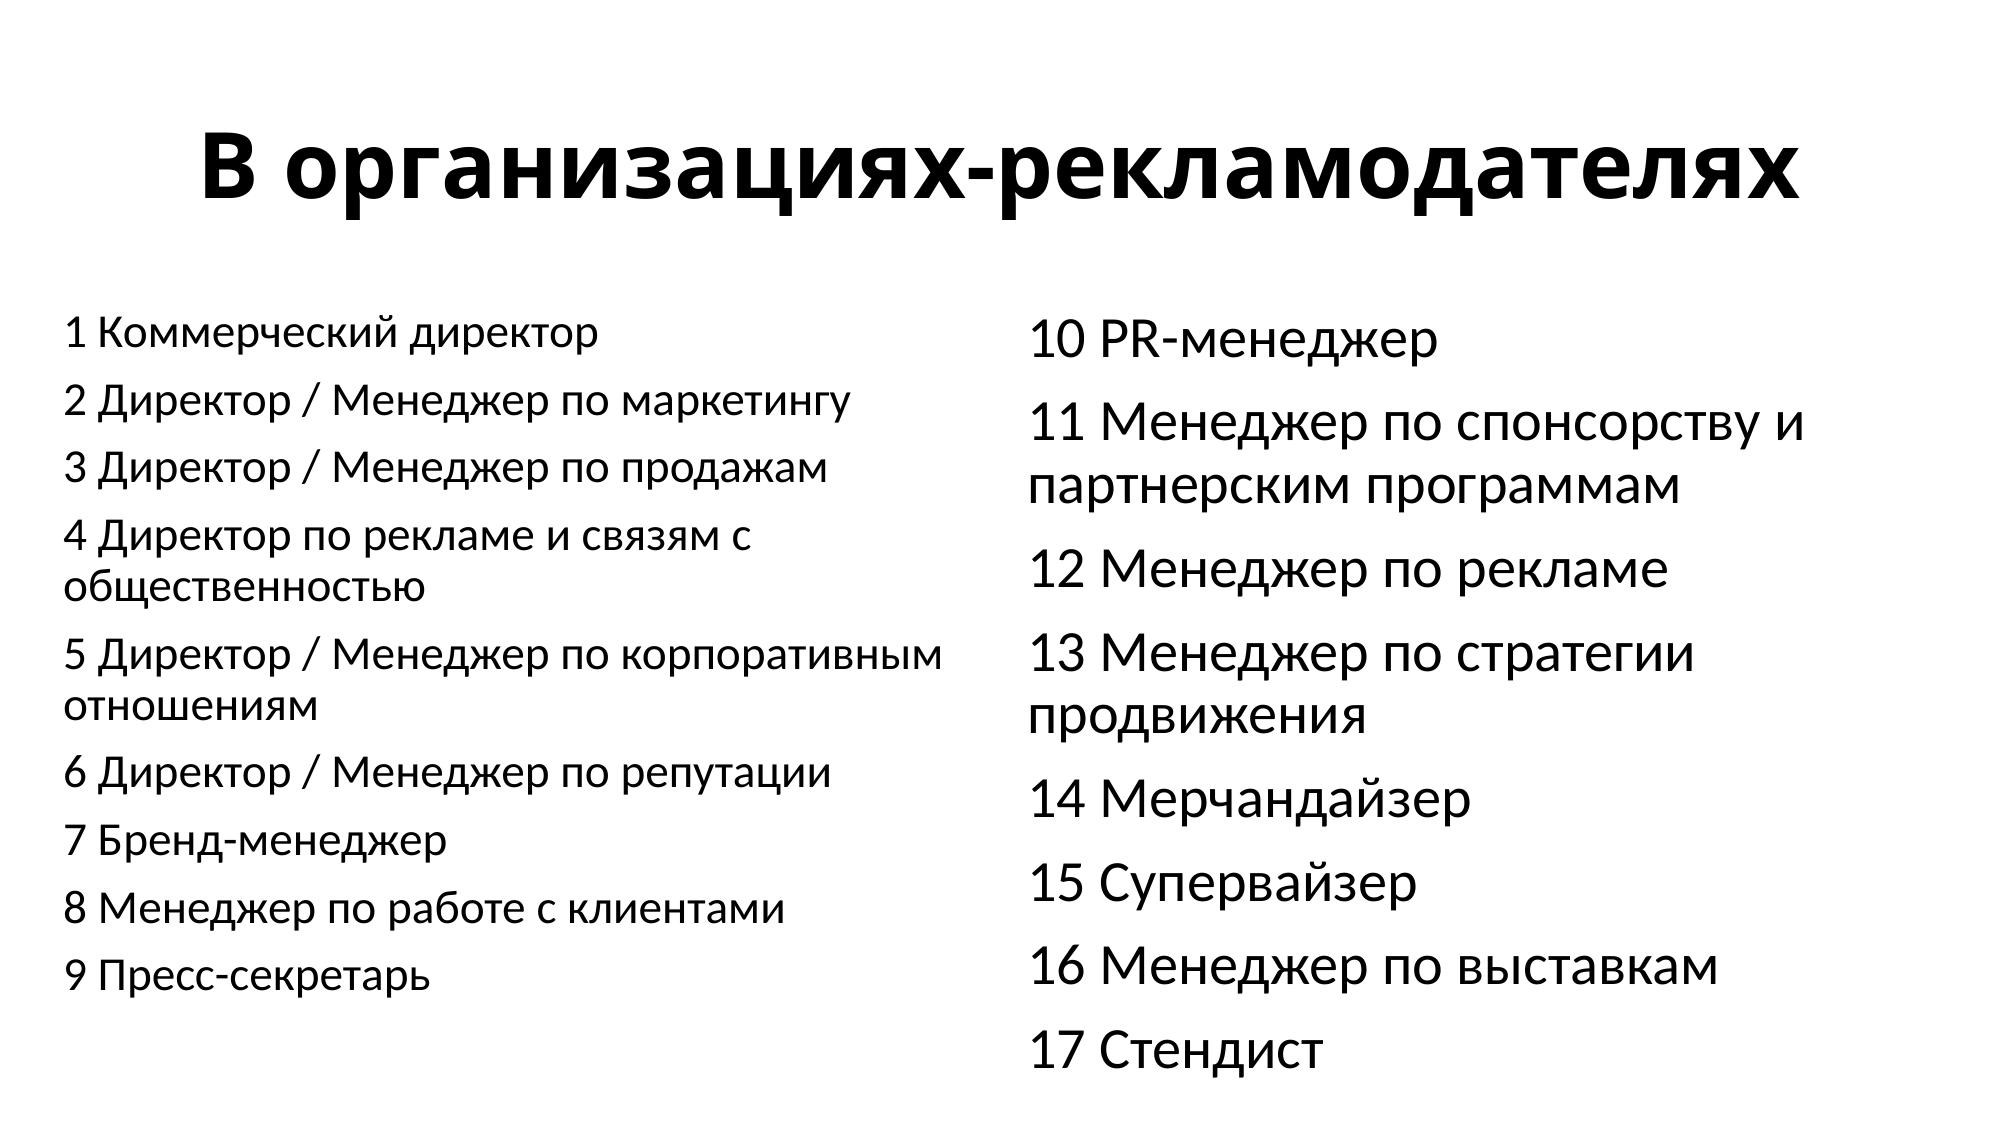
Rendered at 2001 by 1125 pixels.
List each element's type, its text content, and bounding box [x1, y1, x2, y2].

title В организациях-рекламодателях [137, 59, 1863, 278]
list 1 Коммерческий директор 2 Директор / Менеджер по маркетингу 3 Директор / Менеджер по продажам 4 Директор по рекламе и связям с общественностью 5 Директор / Менеджер по корпоративным отношениям 6 Директор / Менеджер по репутации 7 Бренд-менеджер 8 Менеджер по работе с клиентами 9 Пресс-секретарь [48, 299, 988, 1014]
list 10 PR-менеджер 11 Менеджер по спонсорству и партнерским программам 12 Менеджер по рекламе 13 Менеджер по стратегии продвижения 14 Мерчандайзер 15 Супервайзер 16 Менеджер по выставкам 17 Стендист [1012, 299, 1936, 1099]
